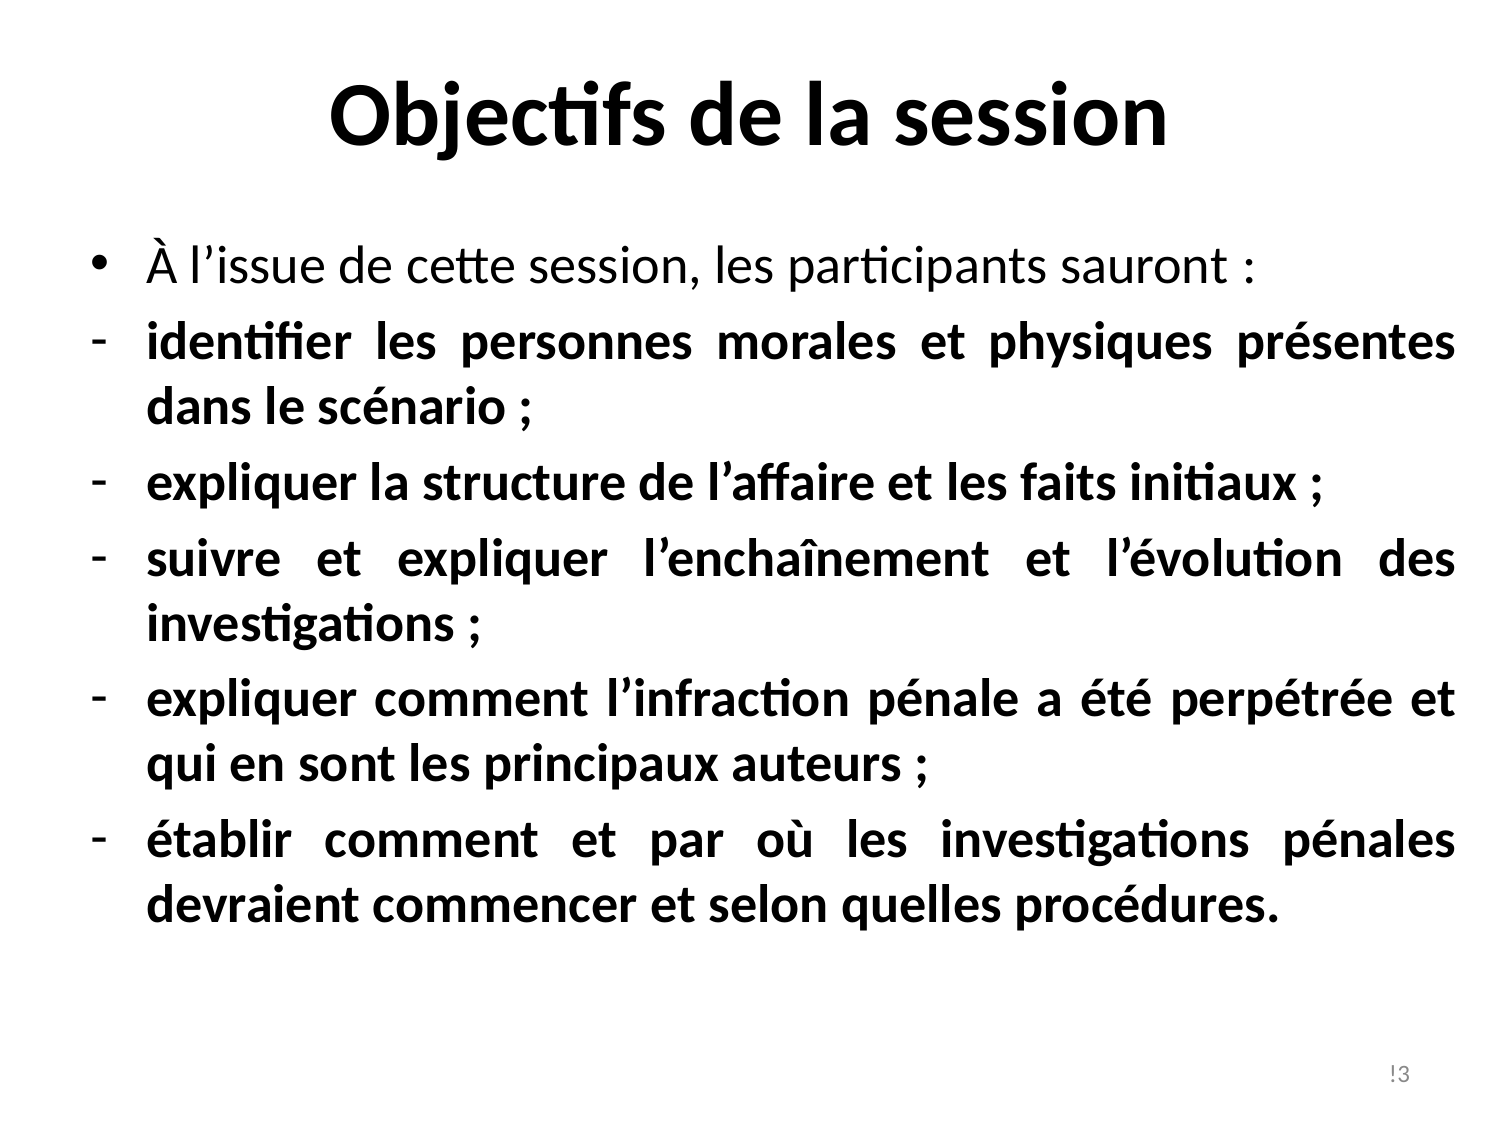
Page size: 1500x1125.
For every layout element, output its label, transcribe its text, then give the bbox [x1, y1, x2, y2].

title Objectifs de la session [74, 44, 1426, 173]
slide_number !3 [1074, 1042, 1425, 1103]
list À l’issue de cette session, les participants sauront : identifier les personnes morales et physiques présentes dans le scénario ; expliquer la structure de l’affaire et les faits initiaux ; suivre et expliquer l’enchaînement et l’évolution des investigations ; expliquer comment l’infraction pénale a été perpétrée et qui en sont les principaux auteurs ; établir comment et par où les investigations pénales devraient commencer et selon quelles procédures. [74, 221, 1472, 936]
